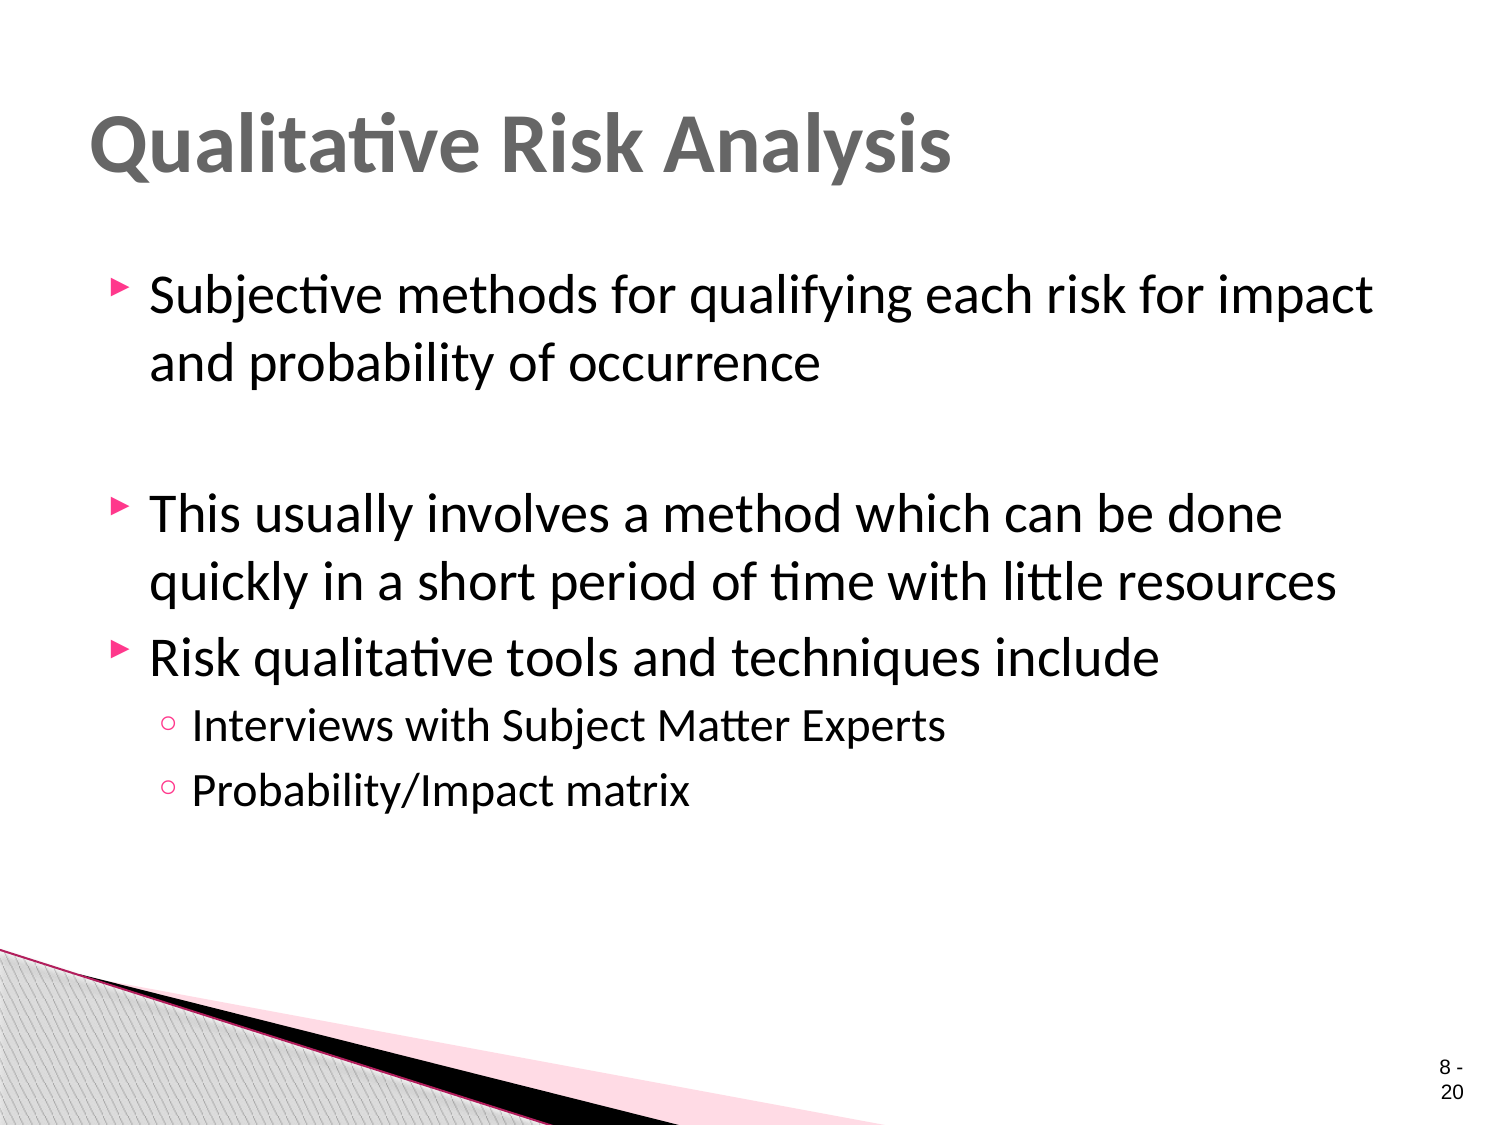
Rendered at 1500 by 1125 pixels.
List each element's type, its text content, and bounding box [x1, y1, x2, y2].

slide_number 8 - 20 [1418, 1051, 1479, 1112]
list Subjective methods for qualifying each risk for impact and probability of occurrence This usually involves a method which can be done quickly in a short period of time with little resources Risk qualitative tools and techniques include Interviews with Subject Matter Experts Probability/Impact matrix [75, 249, 1425, 1013]
title Qualitative Risk Analysis [75, 45, 1425, 233]
